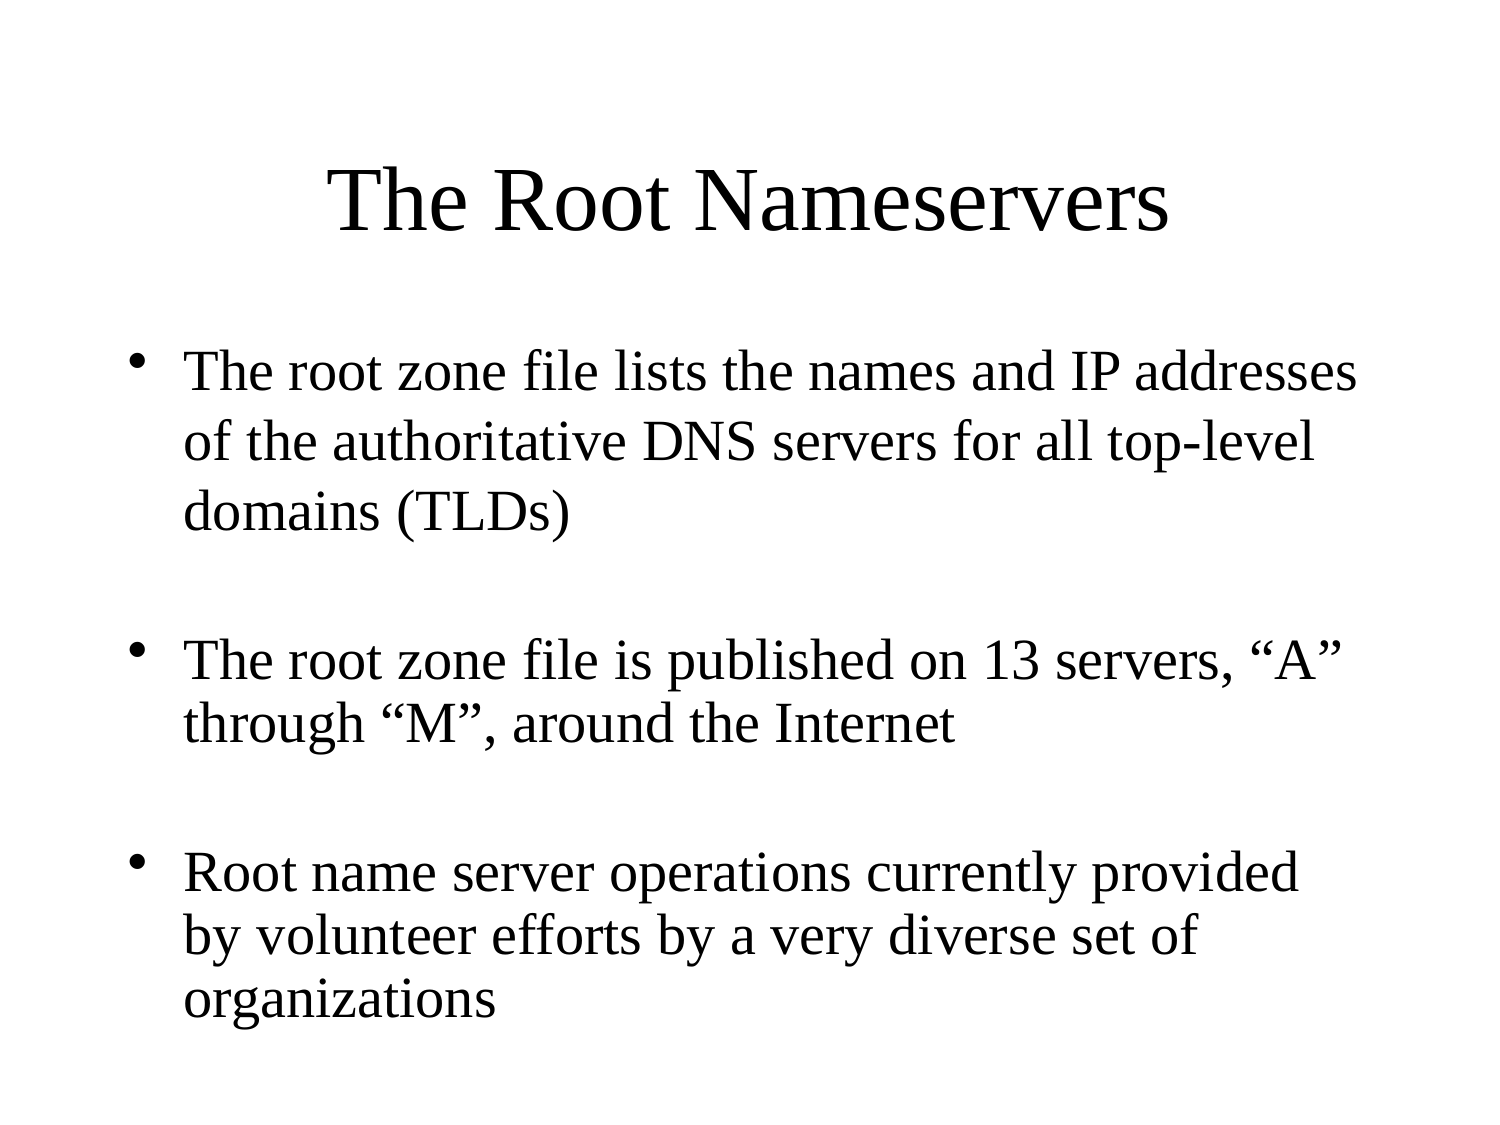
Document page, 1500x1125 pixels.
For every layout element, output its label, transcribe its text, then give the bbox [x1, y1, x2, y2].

list The root zone file lists the names and IP addresses of the authoritative DNS servers for all top-level domains (TLDs) The root zone file is published on 13 servers, “A” through “M”, around the Internet Root name server operations currently provided by volunteer efforts by a very diverse set of organizations [112, 324, 1388, 1000]
title The Root Nameservers [112, 99, 1388, 288]
